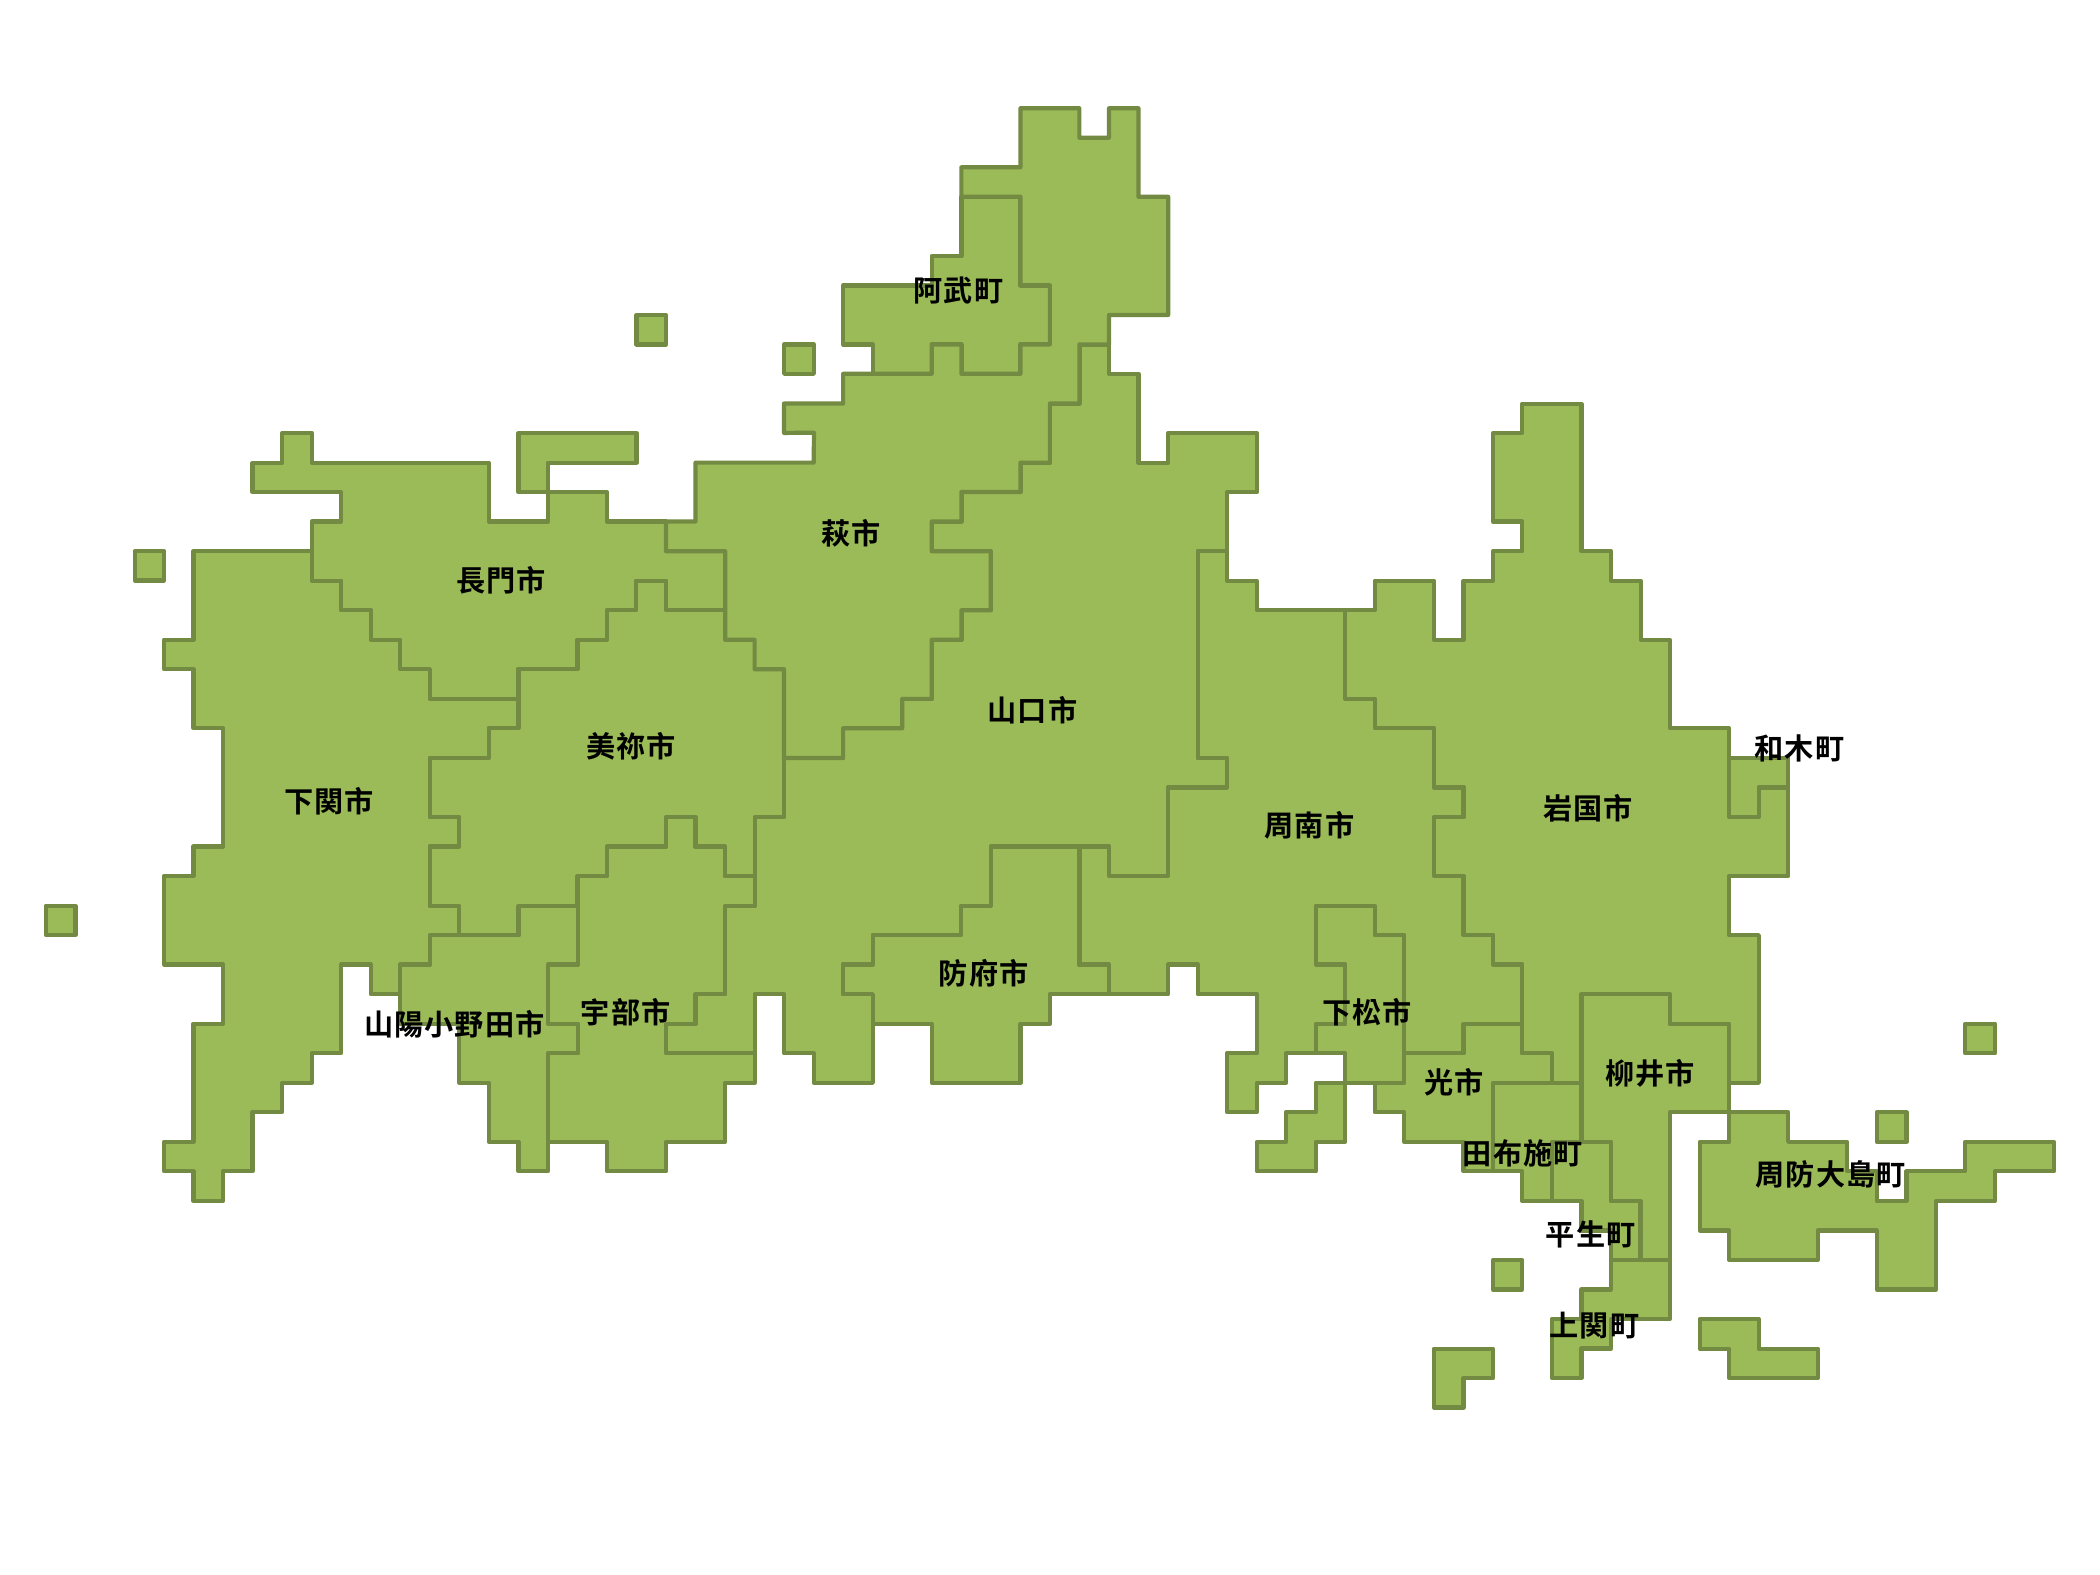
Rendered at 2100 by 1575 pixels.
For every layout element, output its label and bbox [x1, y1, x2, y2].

text_box [45, 107, 2055, 1408]
